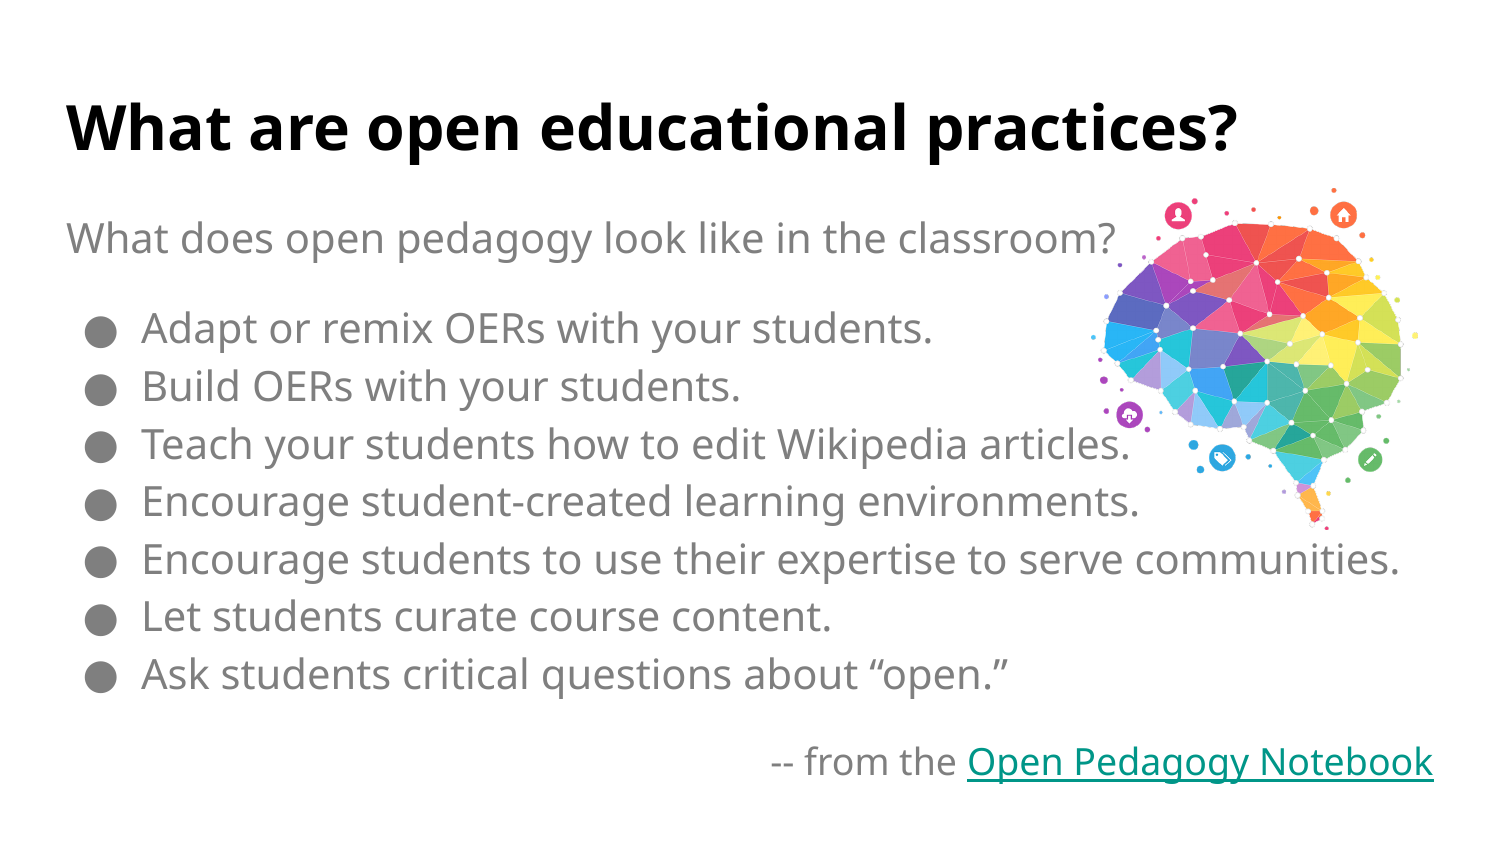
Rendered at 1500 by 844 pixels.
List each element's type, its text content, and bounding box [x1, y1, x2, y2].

list What does open pedagogy look like in the classroom? Adapt or remix OERs with your students. Build OERs with your students. Teach your students how to edit Wikipedia articles. Encourage student-created learning environments. Encourage students to use their expertise to serve communities. Let students curate course content. Ask students critical questions about “open.” -- from the Open Pedagogy Notebook [51, 189, 1449, 750]
title What are open educational practices? [51, 72, 1449, 176]
picture [1090, 188, 1418, 530]
